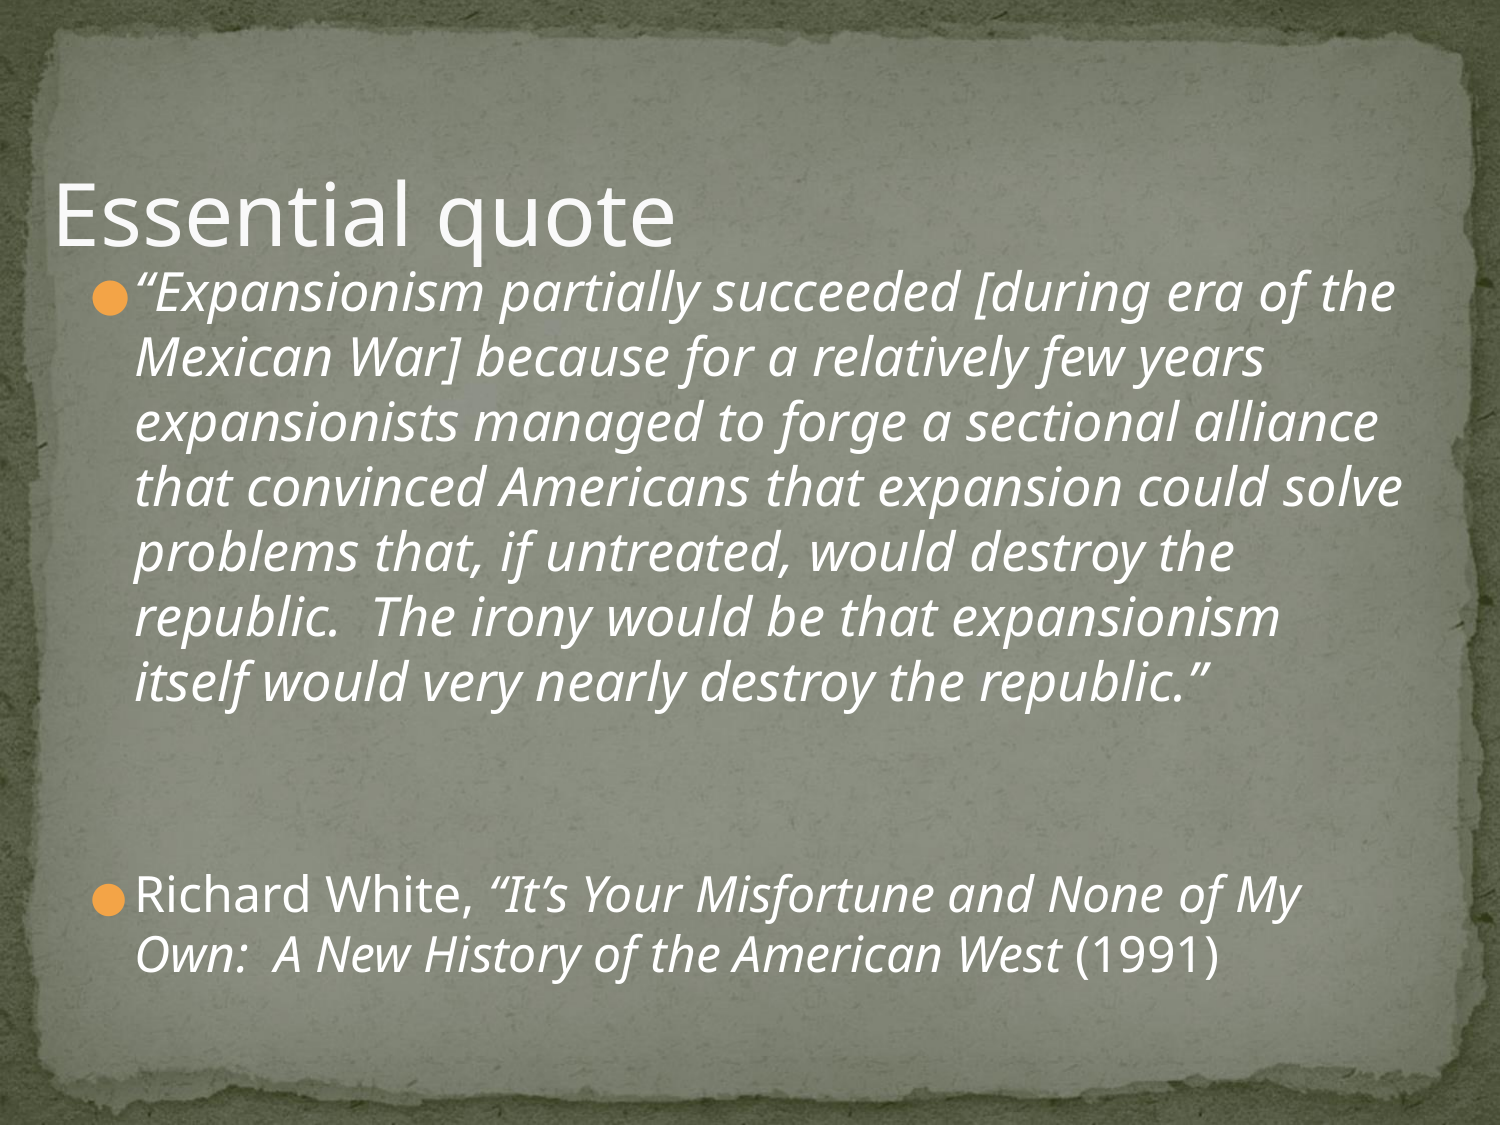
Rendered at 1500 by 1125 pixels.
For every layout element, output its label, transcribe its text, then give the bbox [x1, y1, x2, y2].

picture [0, 0, 1500, 1125]
list “Expansionism partially succeeded [during era of the Mexican War] because for a relatively few years expansionists managed to forge a sectional alliance that convinced Americans that expansion could solve problems that, if untreated, would destroy the republic. The irony would be that expansionism itself would very nearly destroy the republic.” Richard White, “It’s Your Misfortune and None of My Own: A New History of the American West (1991) [75, 272, 1425, 1000]
title Essential quote [36, 24, 1425, 272]
